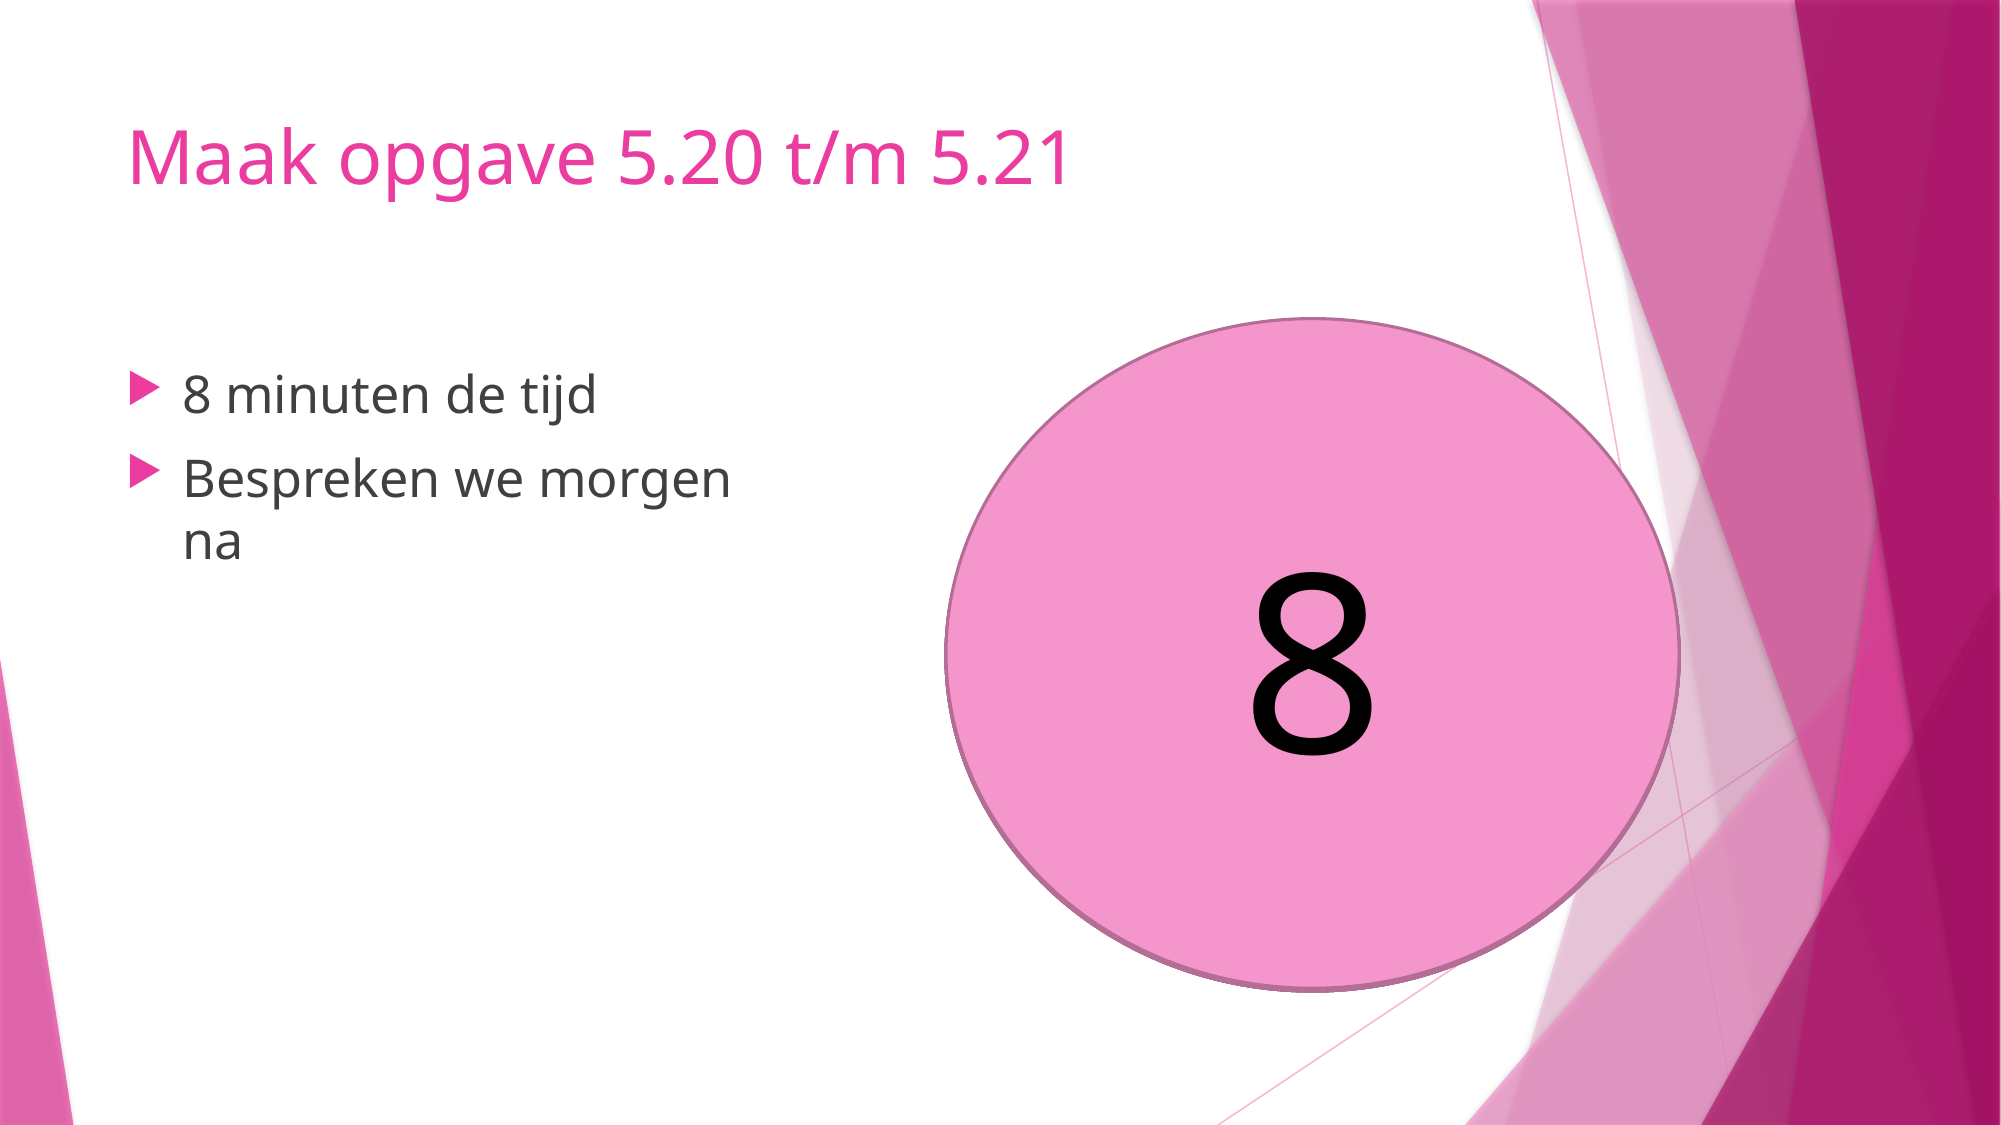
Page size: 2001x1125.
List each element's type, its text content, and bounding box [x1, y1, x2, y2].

text_box 7 [961, 748, 1667, 993]
text_box 8 [944, 317, 1681, 990]
title Maak opgave 5.20 t/m 5.21 [111, 101, 1522, 319]
list 8 minuten de tijd Bespreken we morgen na [111, 354, 774, 992]
